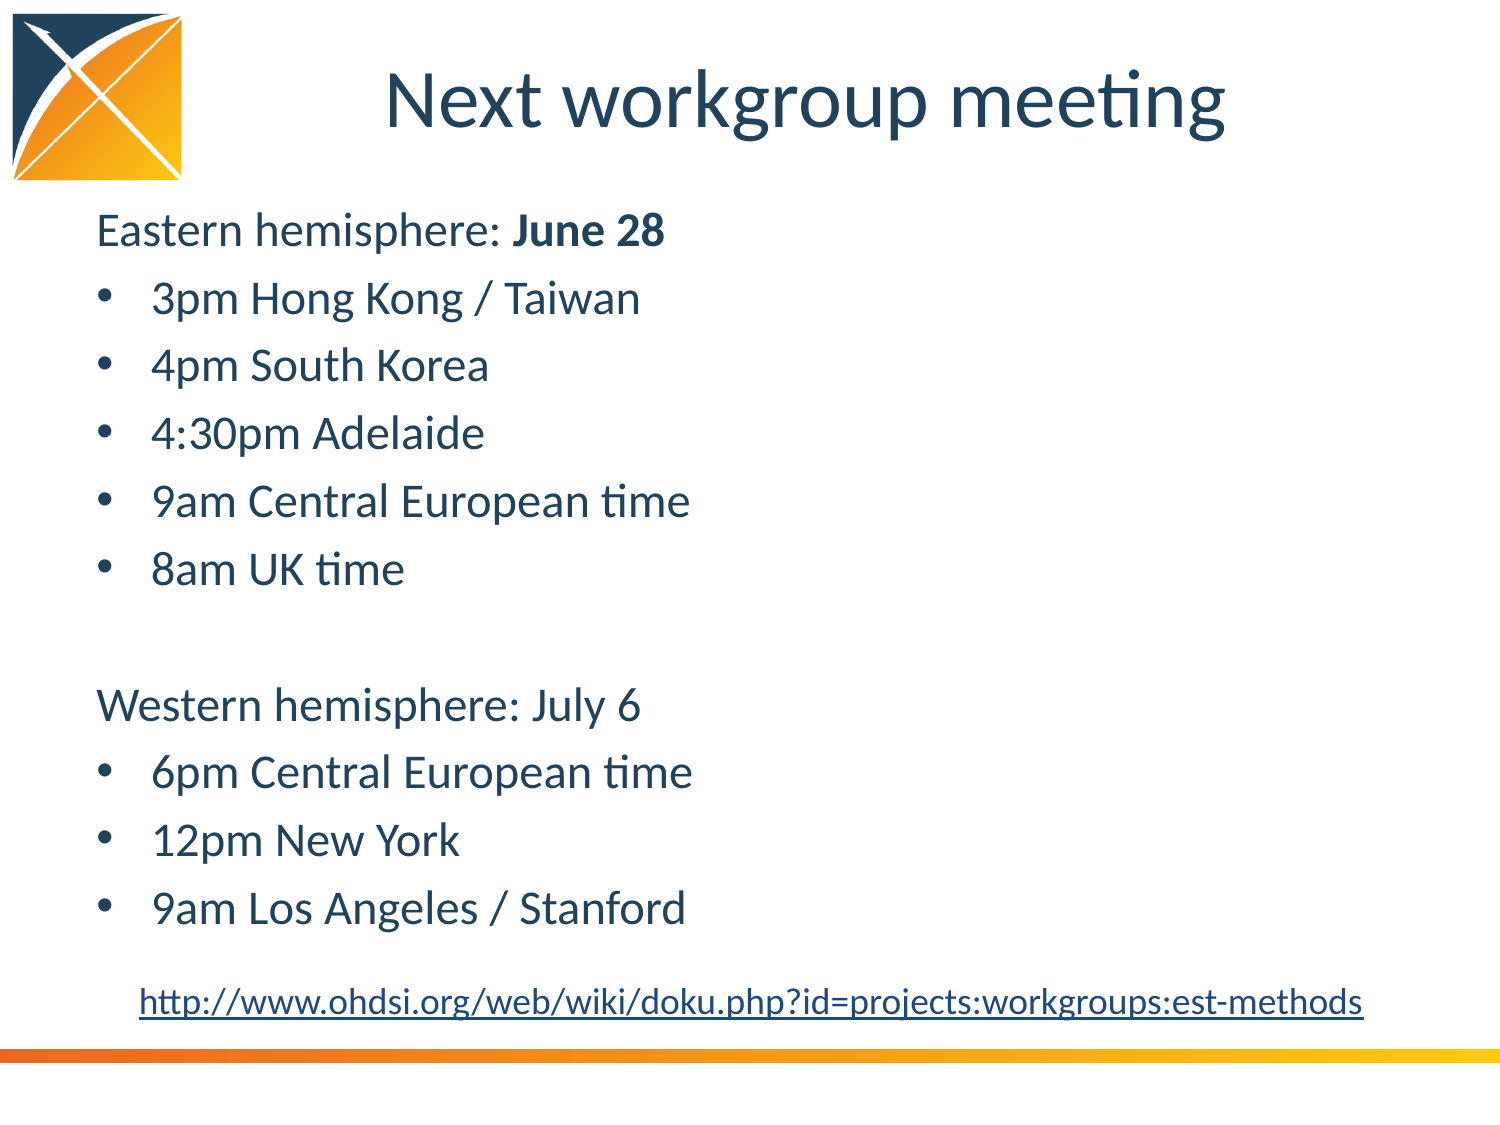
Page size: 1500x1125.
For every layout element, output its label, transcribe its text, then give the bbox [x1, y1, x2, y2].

text_box http://www.ohdsi.org/web/wiki/doku.php?id=projects:workgroups:est-methods [123, 969, 1387, 1030]
title Next workgroup meeting [187, 24, 1425, 163]
picture [0, 0, 206, 200]
list Eastern hemisphere: June 28 3pm Hong Kong / Taiwan 4pm South Korea 4:30pm Adelaide 9am Central European time 8am UK time Western hemisphere: July 6 6pm Central European time 12pm New York 9am Los Angeles / Stanford [81, 190, 1432, 947]
